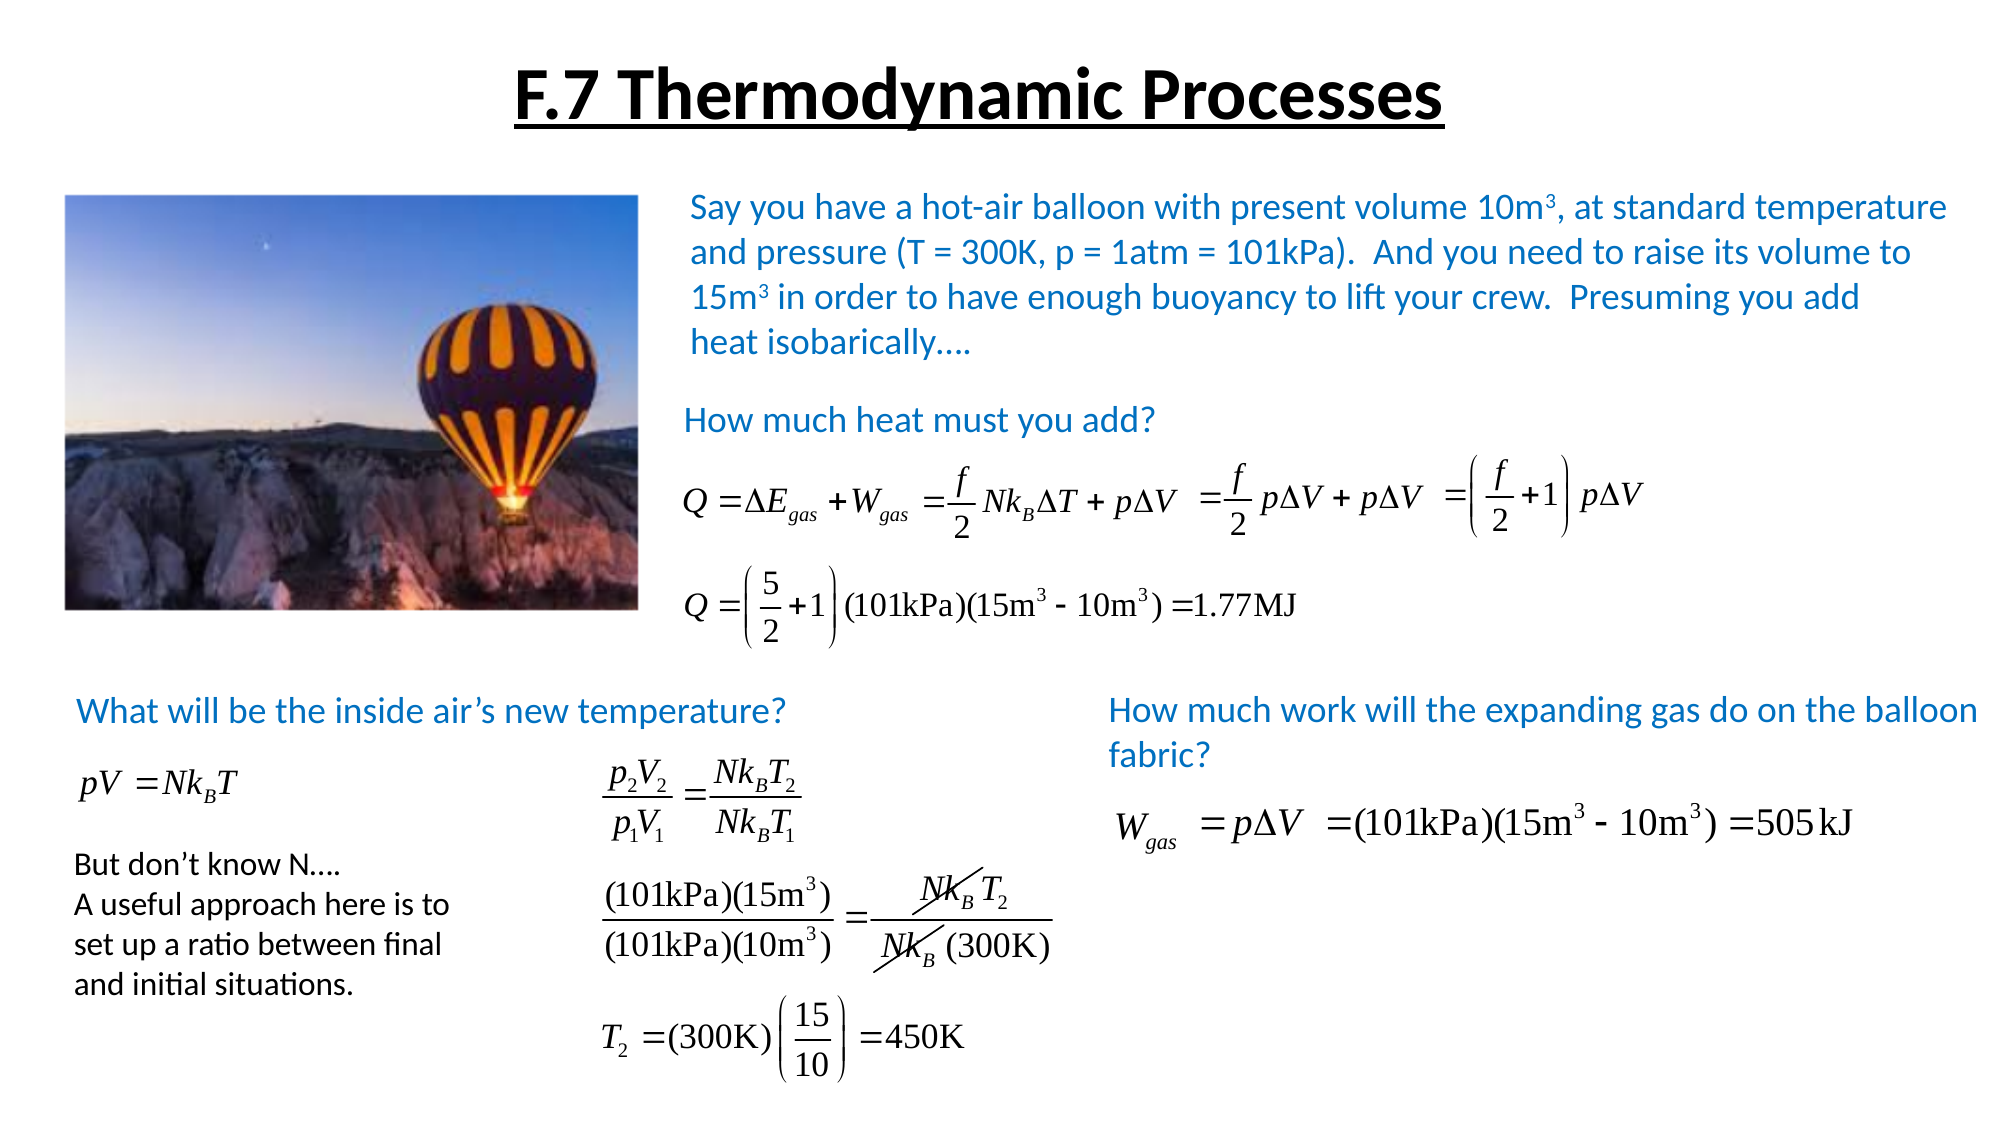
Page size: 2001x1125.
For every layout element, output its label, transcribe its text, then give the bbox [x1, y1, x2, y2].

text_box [596, 749, 809, 851]
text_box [1111, 799, 1187, 862]
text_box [70, 758, 246, 813]
picture [56, 188, 646, 620]
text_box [1436, 448, 1651, 545]
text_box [915, 458, 1187, 547]
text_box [1163, 585, 1304, 625]
text_box How much work will the expanding gas do on the balloon fabric? [1093, 677, 1995, 783]
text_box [1191, 454, 1432, 543]
text_box What will be the inside air’s new temperature? [61, 678, 804, 739]
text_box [677, 476, 915, 534]
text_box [596, 860, 1059, 980]
text_box But don’t know N…. A useful approach here is to set up a ratio between final and initial situations. [58, 835, 473, 1010]
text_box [596, 989, 972, 1091]
text_box How much heat must you add? [669, 387, 1190, 448]
text_box Say you have a hot-air balloon with present volume 10m3, at standard temperature and pressure (T = 300K, p = 1atm = 101kPa). And you need to raise its volume to 15m3 in order to have enough buoyancy to lift your crew. Presuming you add heat isobarically…. [675, 174, 1972, 370]
text_box F.7 Thermodynamic Processes [499, 47, 1566, 145]
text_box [679, 559, 1170, 657]
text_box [1317, 793, 1863, 853]
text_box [1191, 799, 1313, 853]
